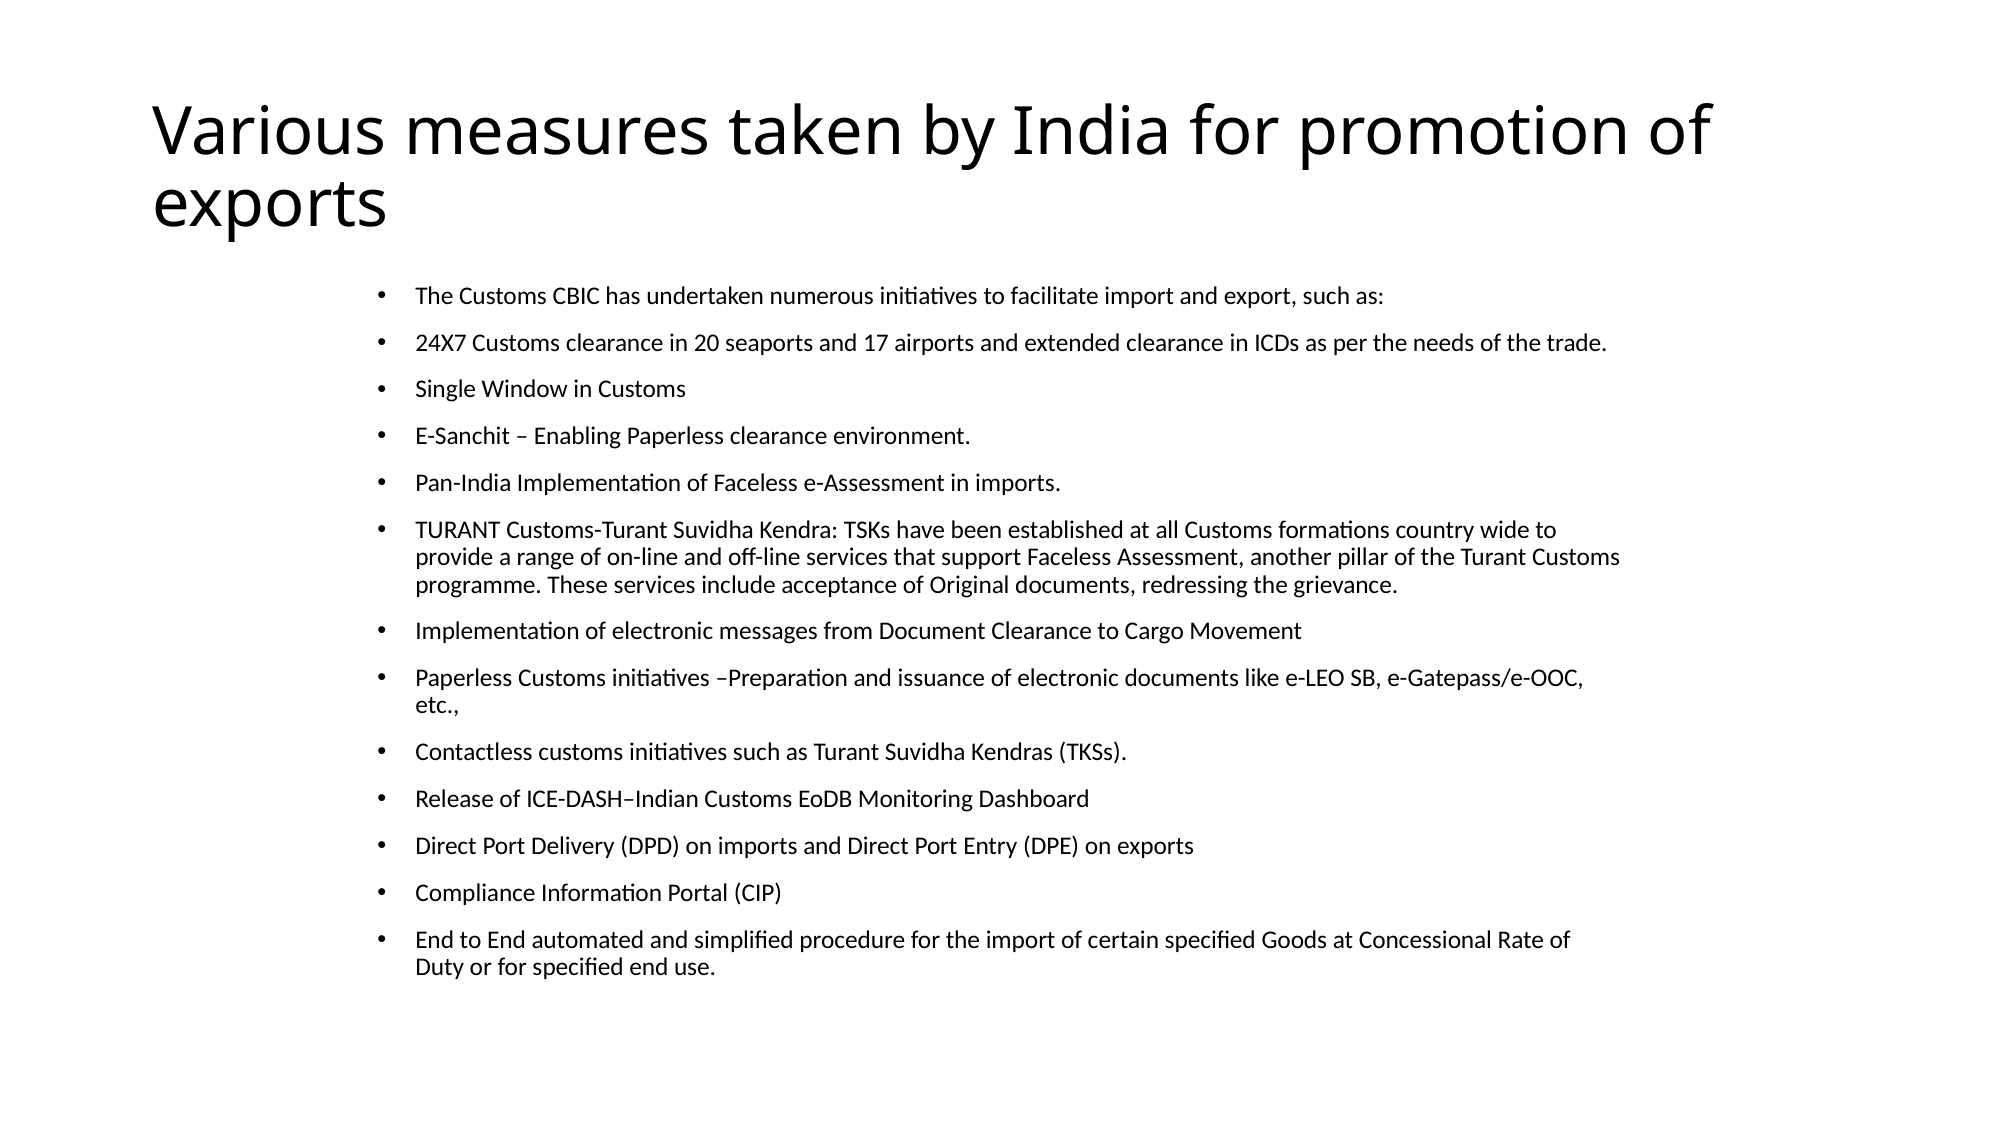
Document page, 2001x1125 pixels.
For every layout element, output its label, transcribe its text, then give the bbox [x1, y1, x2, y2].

title Various measures taken by India for promotion of exports [137, 59, 1863, 278]
list The Customs CBIC has undertaken numerous initiatives to facilitate import and export, such as: 24X7 Customs clearance in 20 seaports and 17 airports and extended clearance in ICDs as per the needs of the trade. Single Window in Customs E-Sanchit – Enabling Paperless clearance environment. Pan-India Implementation of Faceless e-Assessment in imports. TURANT Customs-Turant Suvidha Kendra: TSKs have been established at all Customs formations country wide to provide a range of on-line and off-line services that support Faceless Assessment, another pillar of the Turant Customs programme. These services include acceptance of Original documents, redressing the grievance. Implementation of electronic messages from Document Clearance to Cargo Movement Paperless Customs initiatives –Preparation and issuance of electronic documents like e-LEO SB, e-Gatepass/e-OOC, etc., Contactless customs initiatives such as Turant Suvidha Kendras (TKSs). Release of ICE-DASH–Indian Customs EoDB Monitoring Dashboard Direct Port Delivery (DPD) on imports and Direct Port Entry (DPE) on exports Compliance Information Portal (CIP) End to End automated and simplified procedure for the import of certain specified Goods at Concessional Rate of Duty or for specified end use. [362, 275, 1638, 1000]
